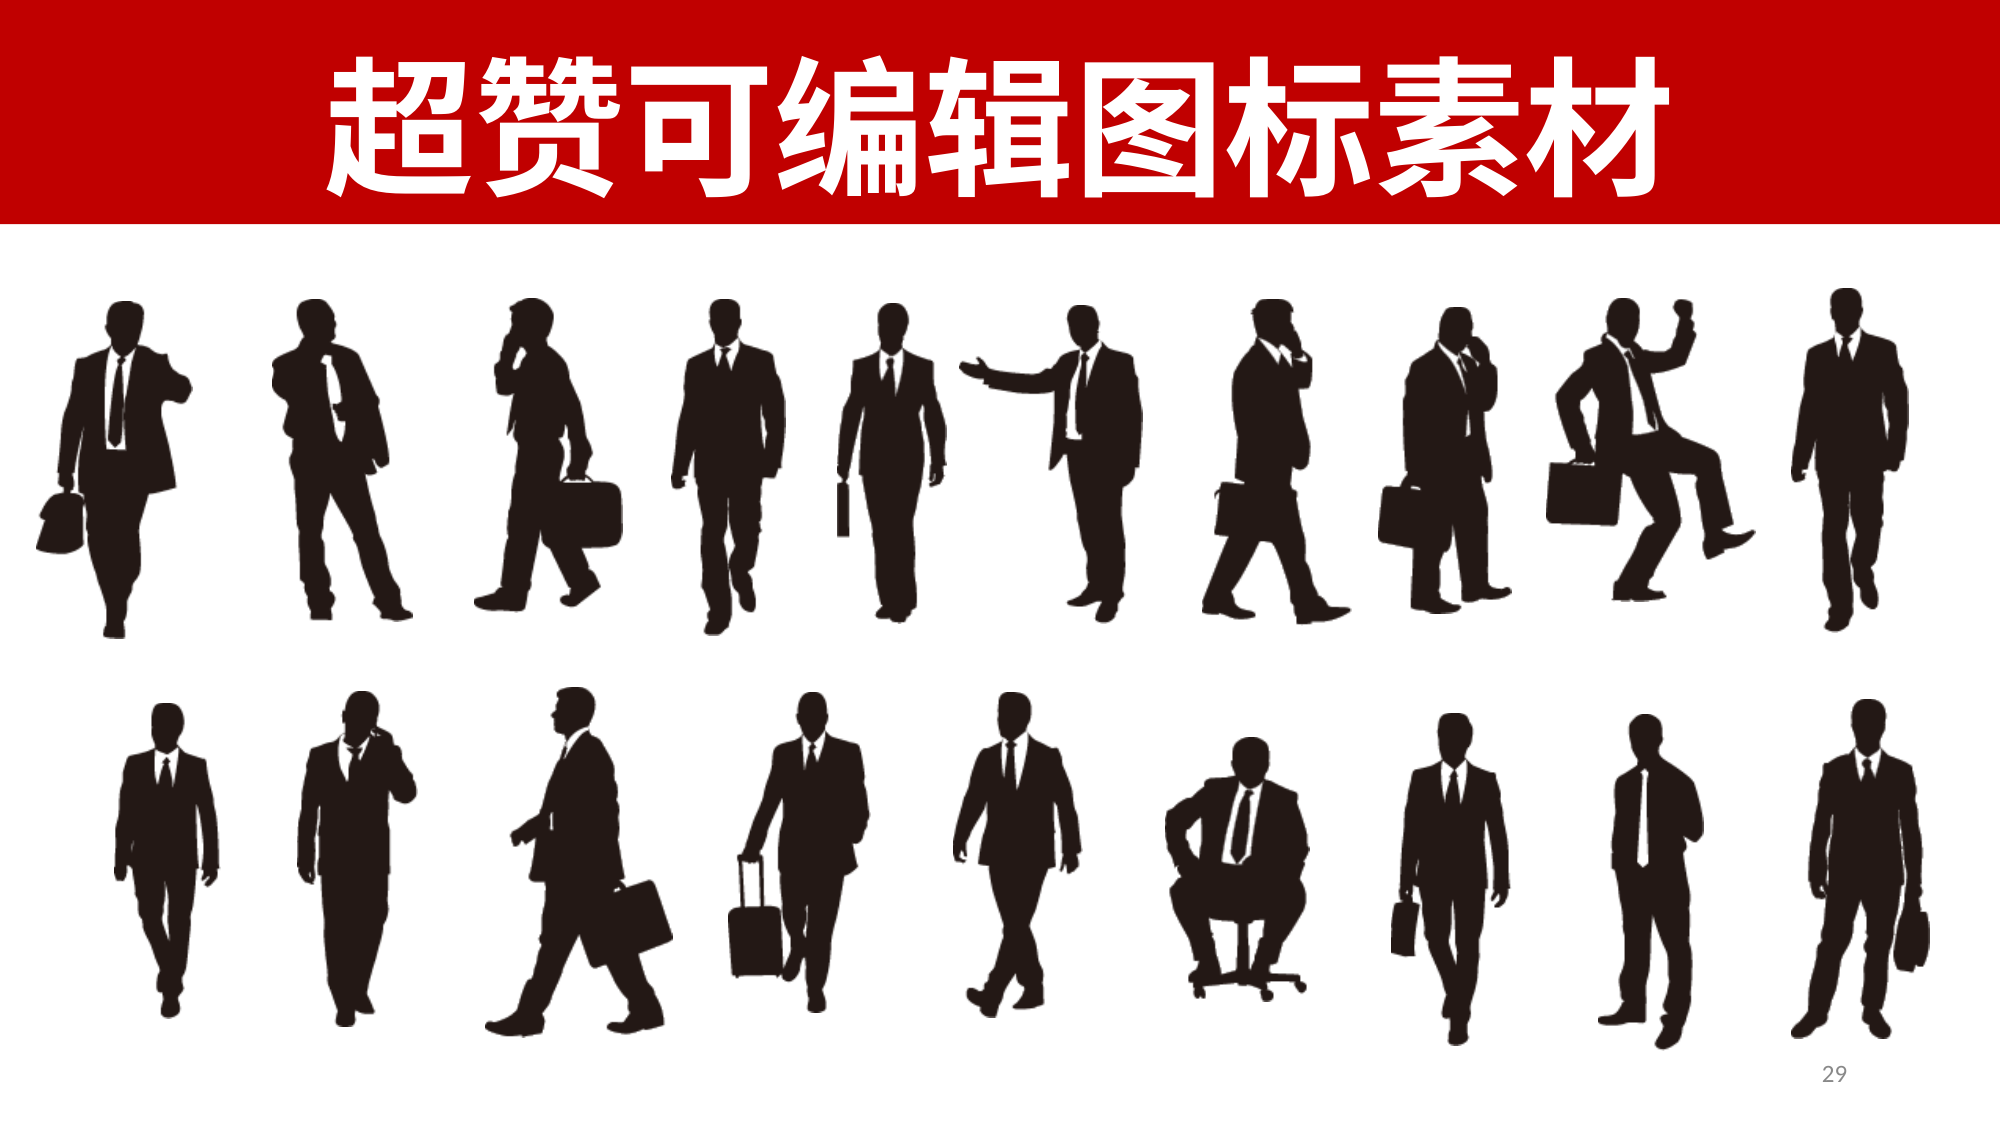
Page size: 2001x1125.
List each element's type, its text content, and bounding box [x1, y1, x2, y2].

picture [297, 691, 418, 1028]
picture [1598, 714, 1704, 1051]
picture [1546, 298, 1756, 602]
picture [1791, 699, 1930, 1039]
picture [837, 303, 947, 624]
picture [1791, 288, 1909, 633]
slide_number 29 [1412, 1042, 1863, 1103]
picture [474, 298, 623, 613]
picture [1165, 737, 1310, 1002]
text_box [0, 0, 2000, 225]
picture [1391, 713, 1512, 1046]
picture [671, 299, 786, 636]
picture [959, 305, 1143, 624]
picture [1378, 307, 1512, 614]
picture [953, 692, 1083, 1018]
picture [36, 301, 193, 640]
picture [485, 687, 673, 1038]
picture [114, 703, 221, 1020]
picture [272, 299, 414, 622]
picture [1202, 299, 1352, 626]
picture [728, 692, 871, 1013]
text_box 超赞可编辑图标素材 [310, 27, 1690, 222]
